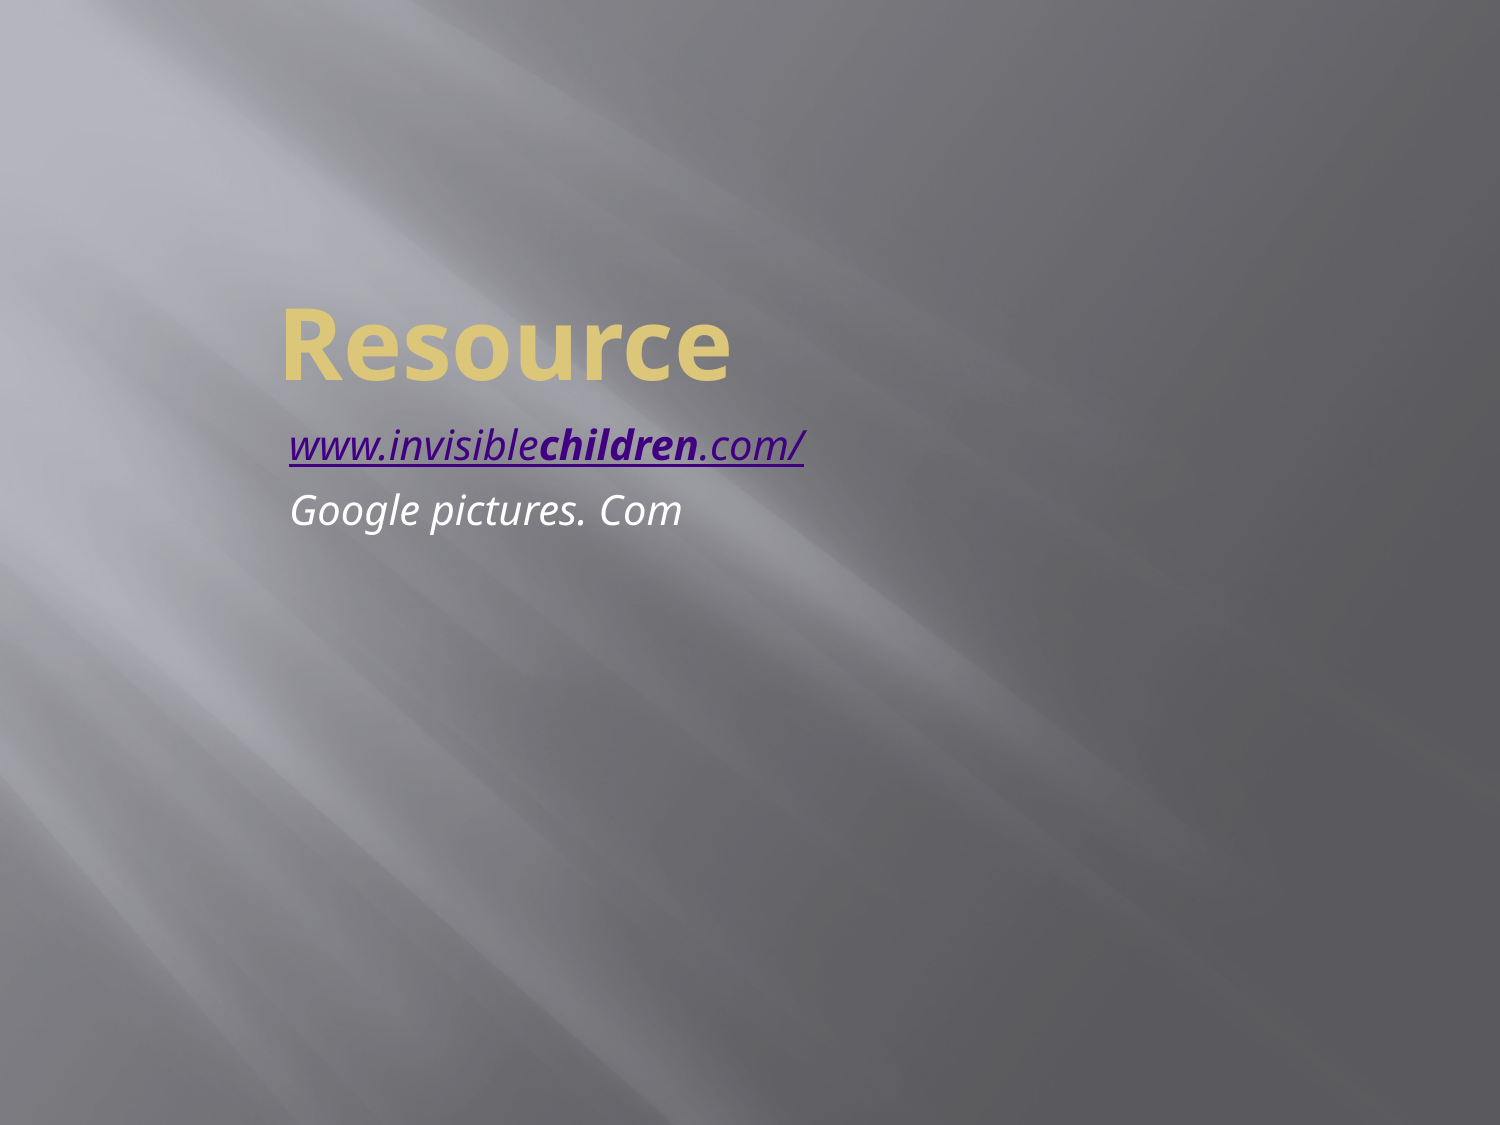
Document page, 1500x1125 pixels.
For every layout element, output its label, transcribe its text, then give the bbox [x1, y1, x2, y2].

list www.invisiblechildren.com/ Google pictures. Com [262, 411, 1425, 659]
title Resource [262, 99, 1425, 400]
